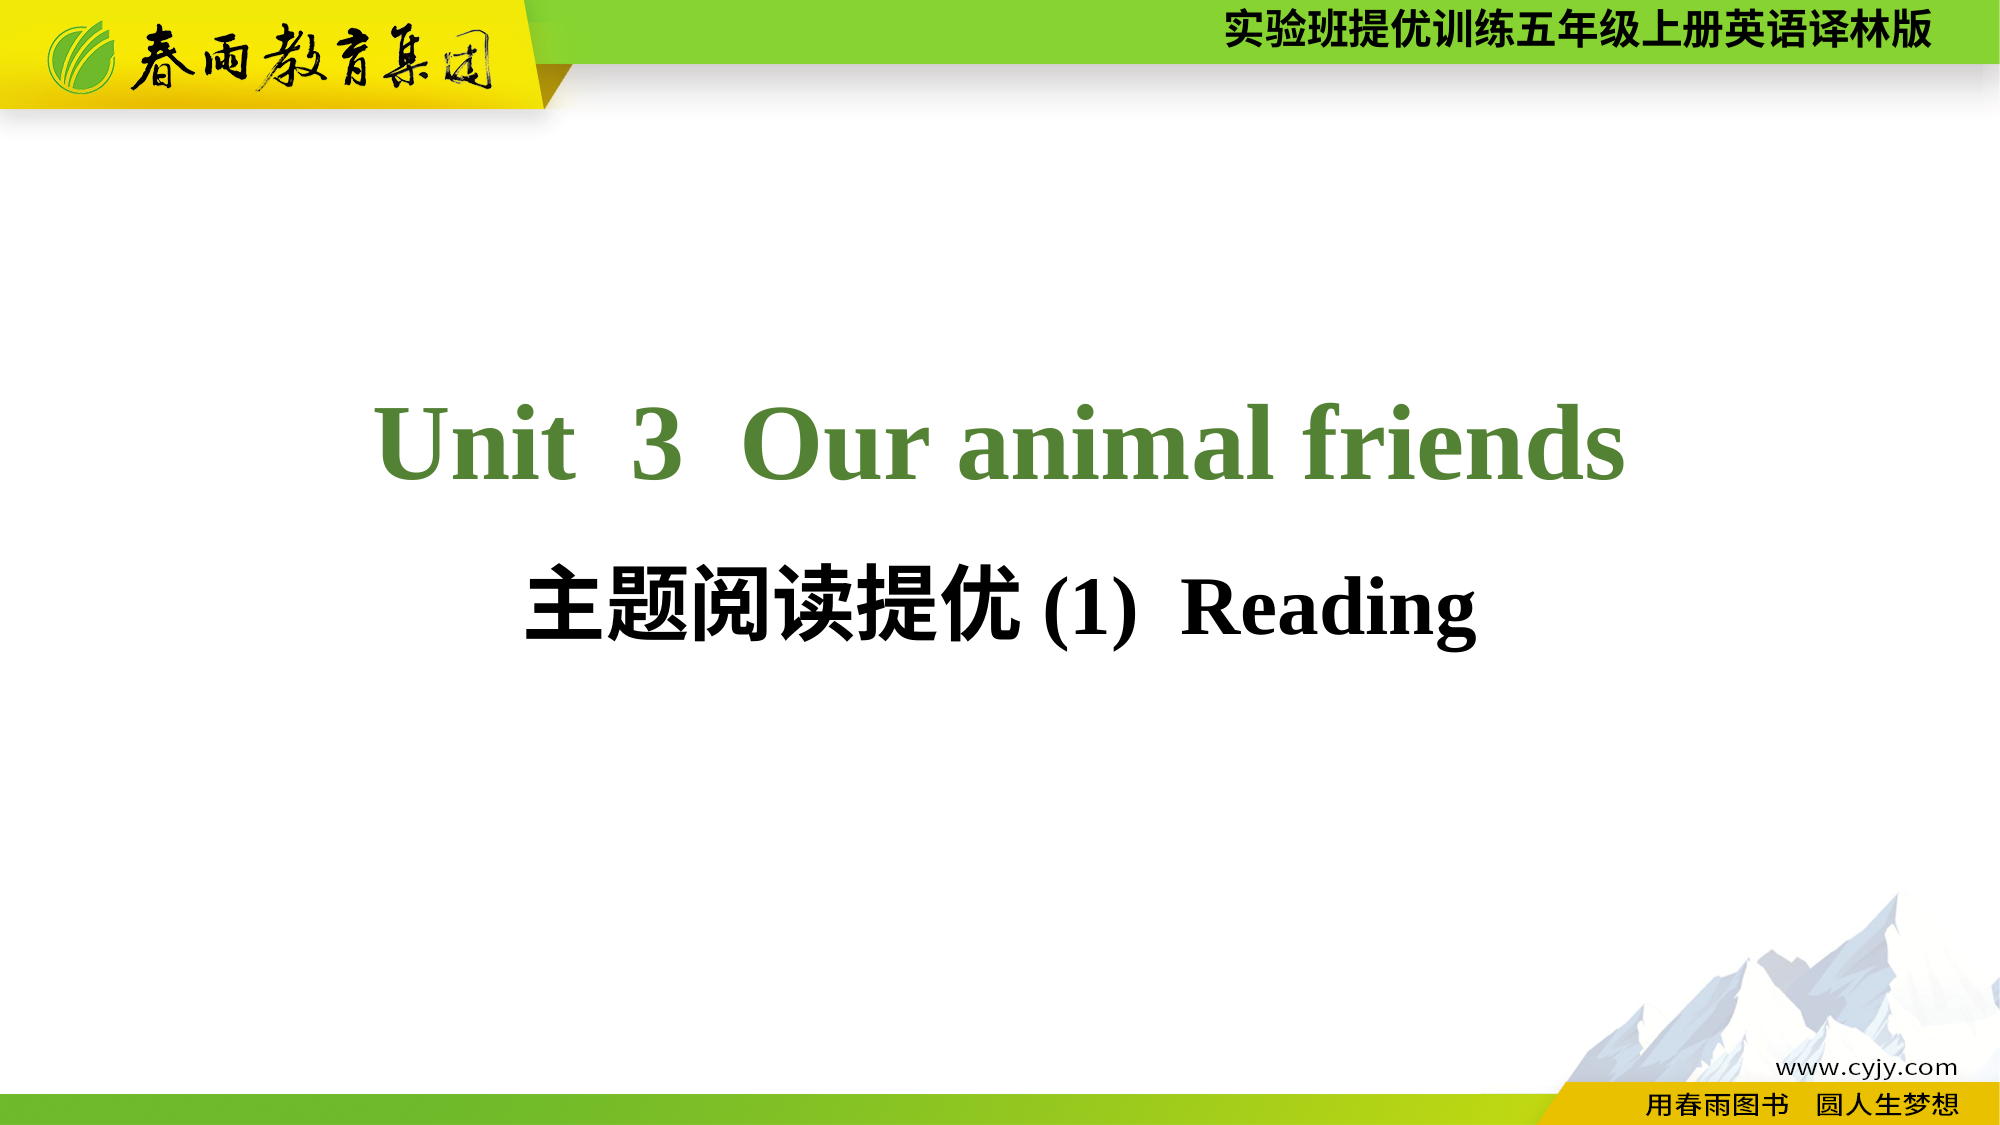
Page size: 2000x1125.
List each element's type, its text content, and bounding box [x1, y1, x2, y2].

picture [0, 659, 2000, 1125]
picture [0, 0, 2000, 298]
text_box Unit 3 Our animal friends 主题阅读提优(1) Reading [0, 298, 2000, 659]
